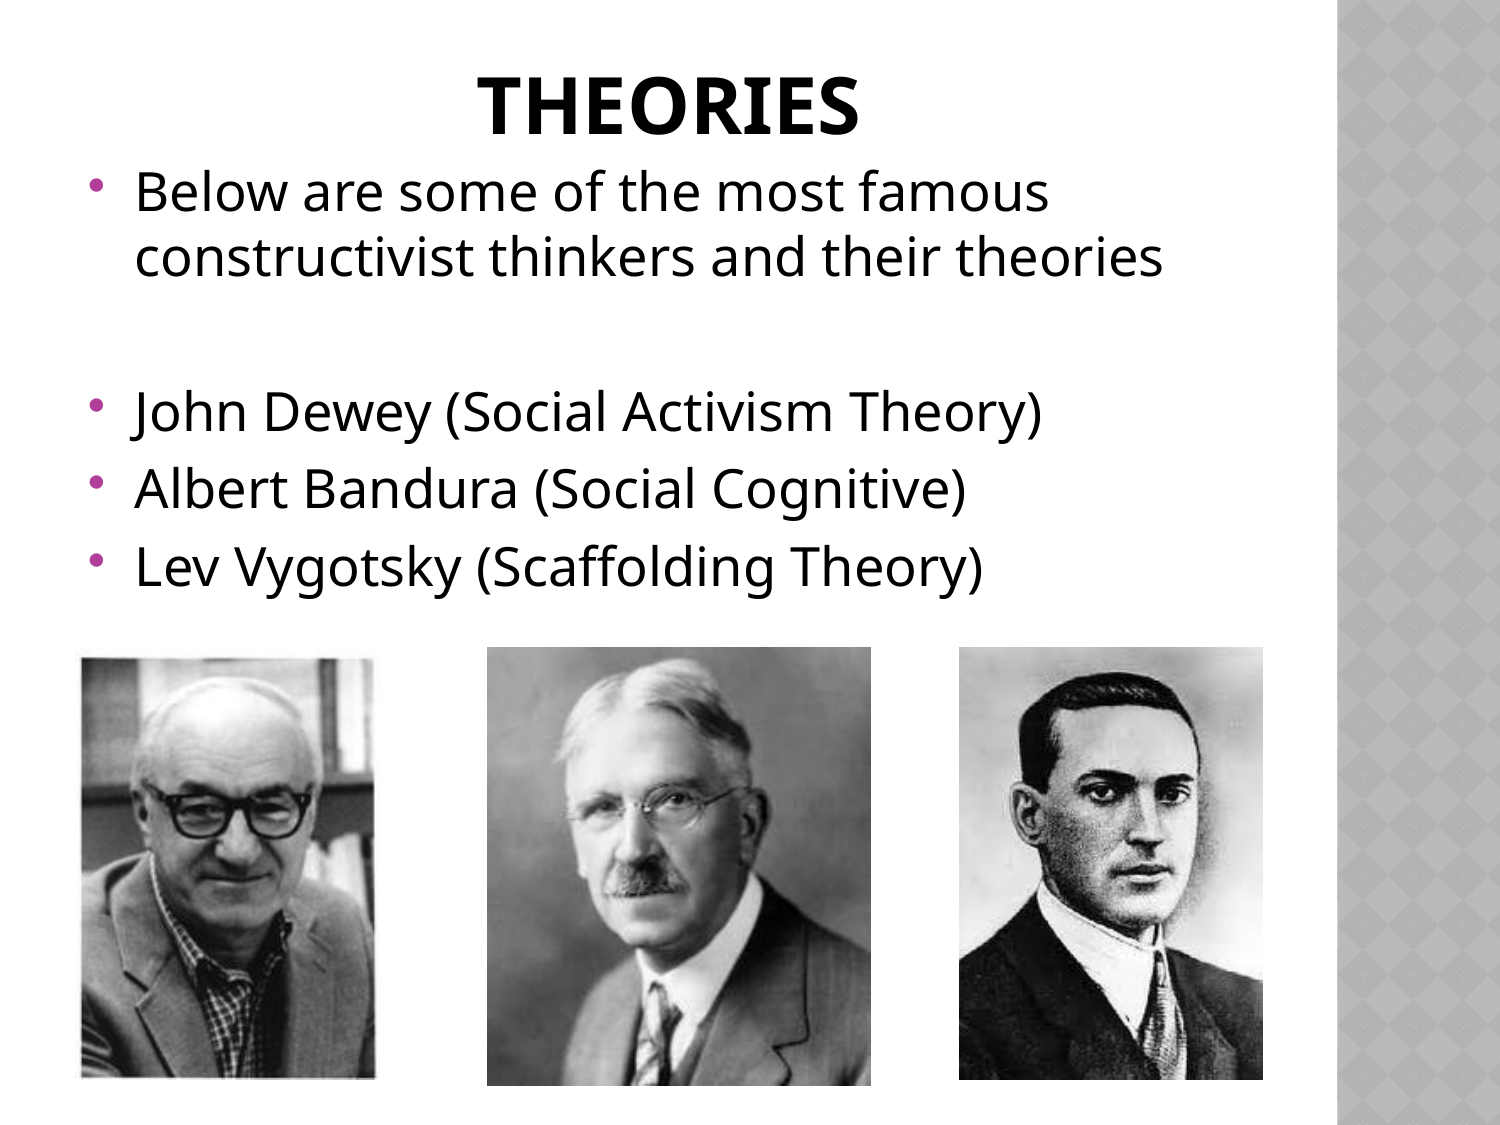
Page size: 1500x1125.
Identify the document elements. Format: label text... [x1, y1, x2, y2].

picture [958, 647, 1263, 1080]
title Theories [75, 52, 1263, 149]
list Below are some of the most famous constructivist thinkers and their theories John Dewey (Social Activism Theory) Albert Bandura (Social Cognitive) Lev Vygotsky (Scaffolding Theory) [75, 149, 1263, 1080]
picture [74, 647, 380, 1080]
picture [486, 647, 871, 1086]
